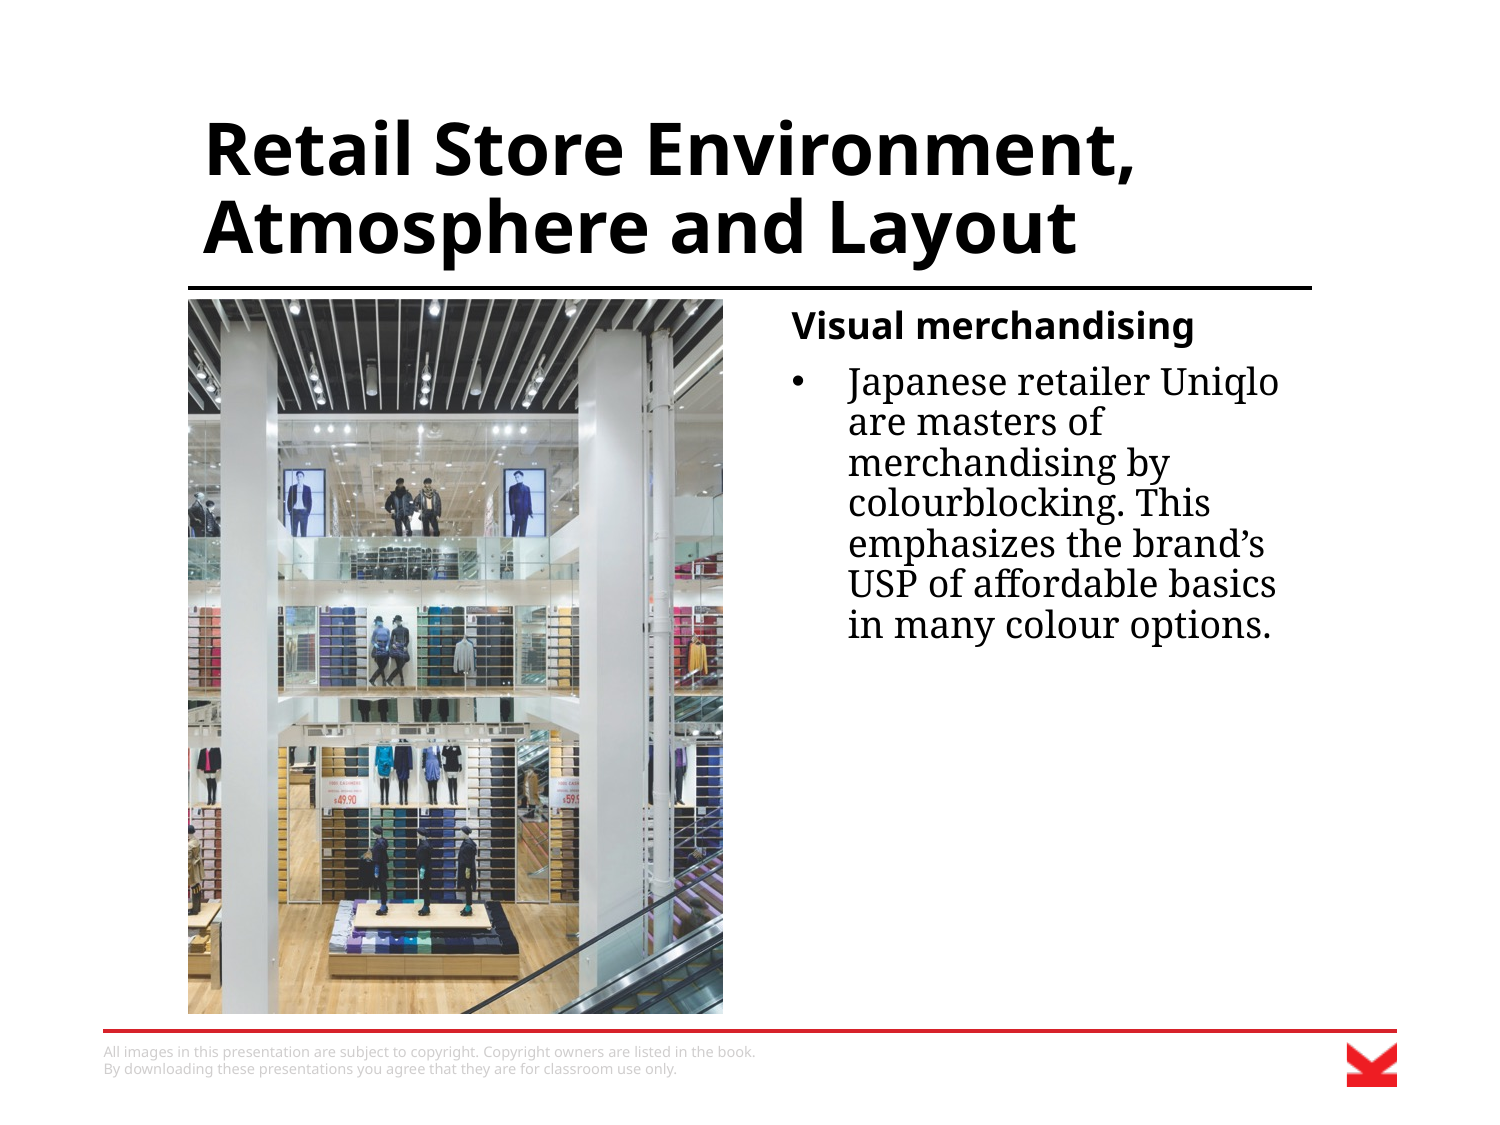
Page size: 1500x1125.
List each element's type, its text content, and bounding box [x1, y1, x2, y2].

list Visual merchandising Japanese retailer Uniqlo are masters of merchandising by colourblocking. This emphasizes the brand’s USP of affordable basics in many colour options. [776, 299, 1312, 1014]
picture [187, 299, 723, 1014]
text_box All images in this presentation are subject to copyright. Copyright owners are listed in the book. By downloading these presentations you agree that they are for classroom use only. [88, 1035, 839, 1086]
title Retail Store Environment, Atmosphere and Layout [188, 59, 1312, 278]
